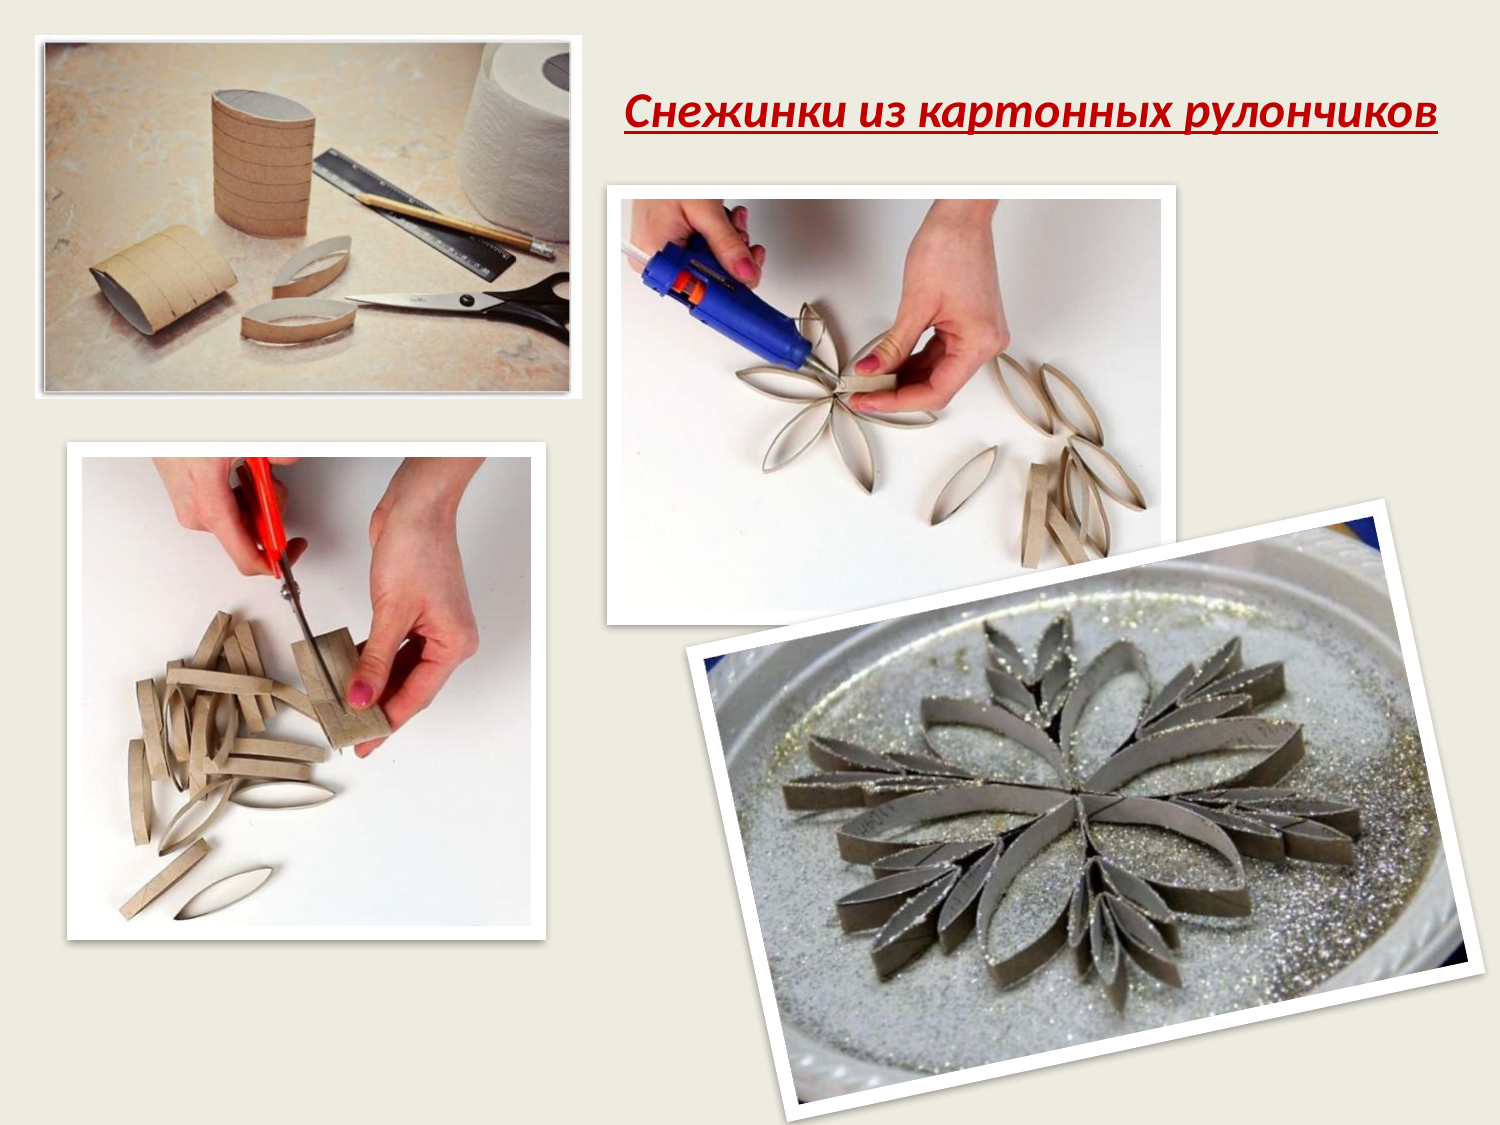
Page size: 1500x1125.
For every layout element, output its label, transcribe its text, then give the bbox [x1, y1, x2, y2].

text_box Снежинки из картонных рулончиков [597, 70, 1465, 145]
picture [620, 198, 1467, 1104]
picture [81, 456, 532, 926]
picture [34, 34, 582, 399]
